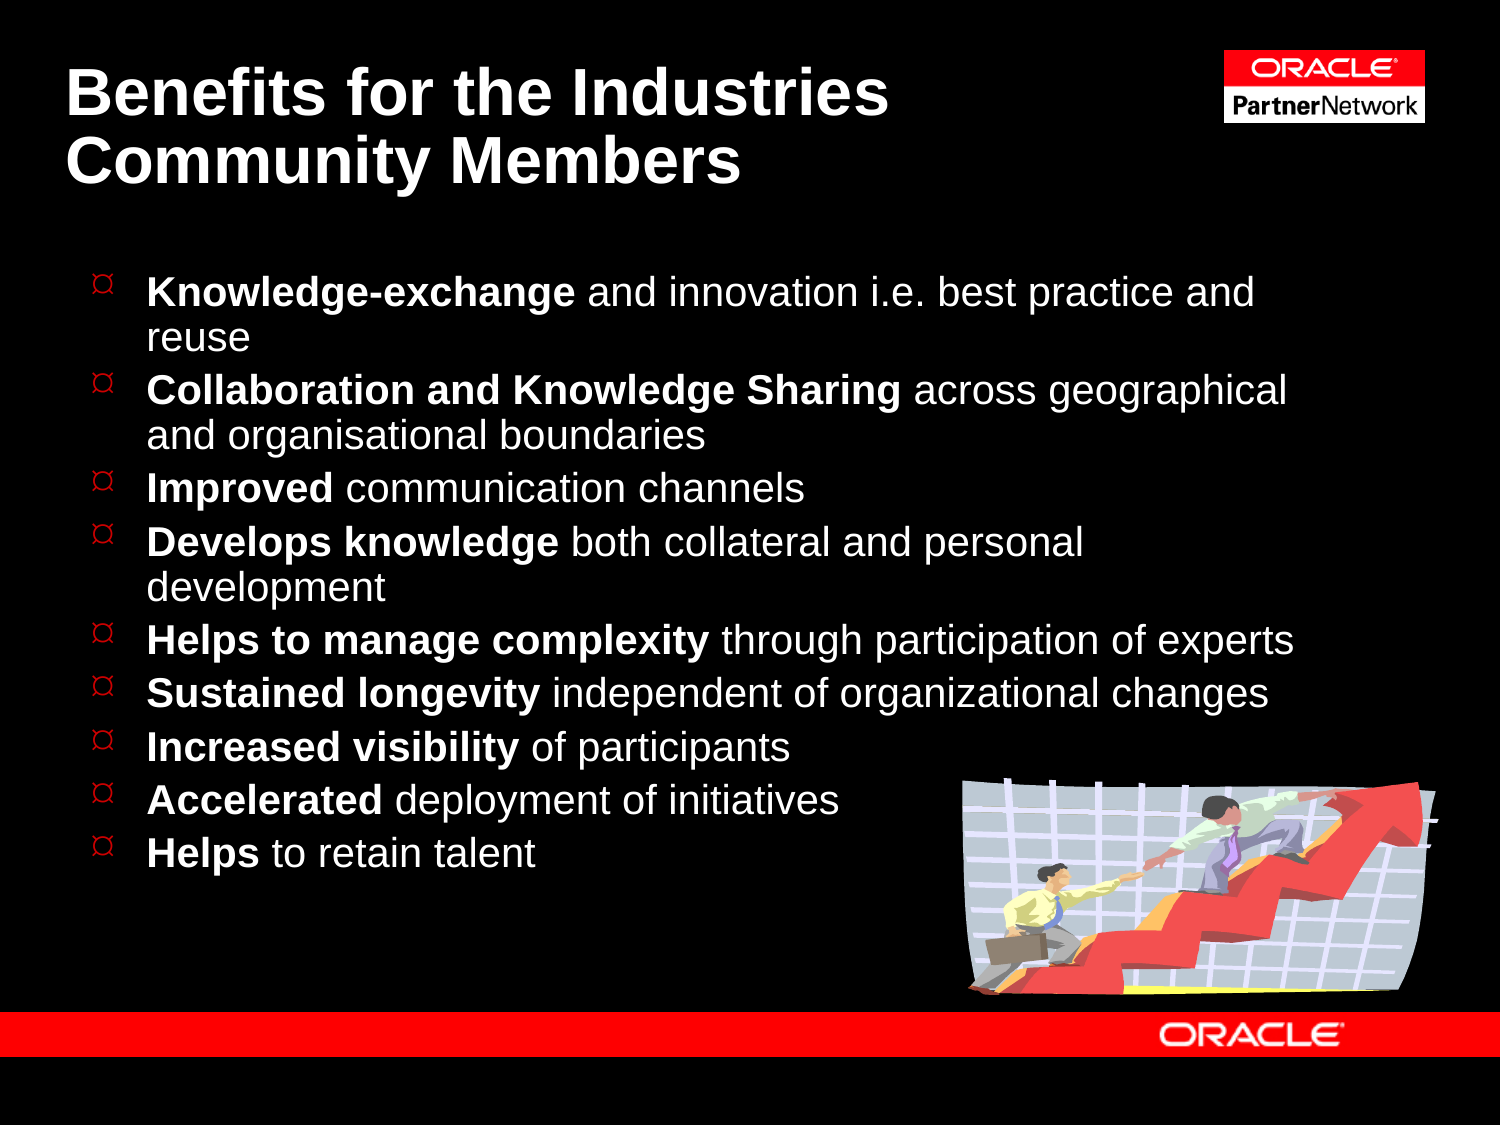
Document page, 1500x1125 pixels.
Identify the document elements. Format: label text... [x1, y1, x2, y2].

list Knowledge-exchange and innovation i.e. best practice and reuse Collaboration and Knowledge Sharing across geographical and organisational boundaries Improved communication channels Develops knowledge both collateral and personal development Helps to manage complexity through participation of experts Sustained longevity independent of organizational changes Increased visibility of participants Accelerated deployment of initiatives Helps to retain talent [75, 262, 1327, 773]
picture [1224, 50, 1425, 123]
picture [962, 774, 1443, 998]
title Benefits for the Industries Community Members [65, 125, 1500, 197]
